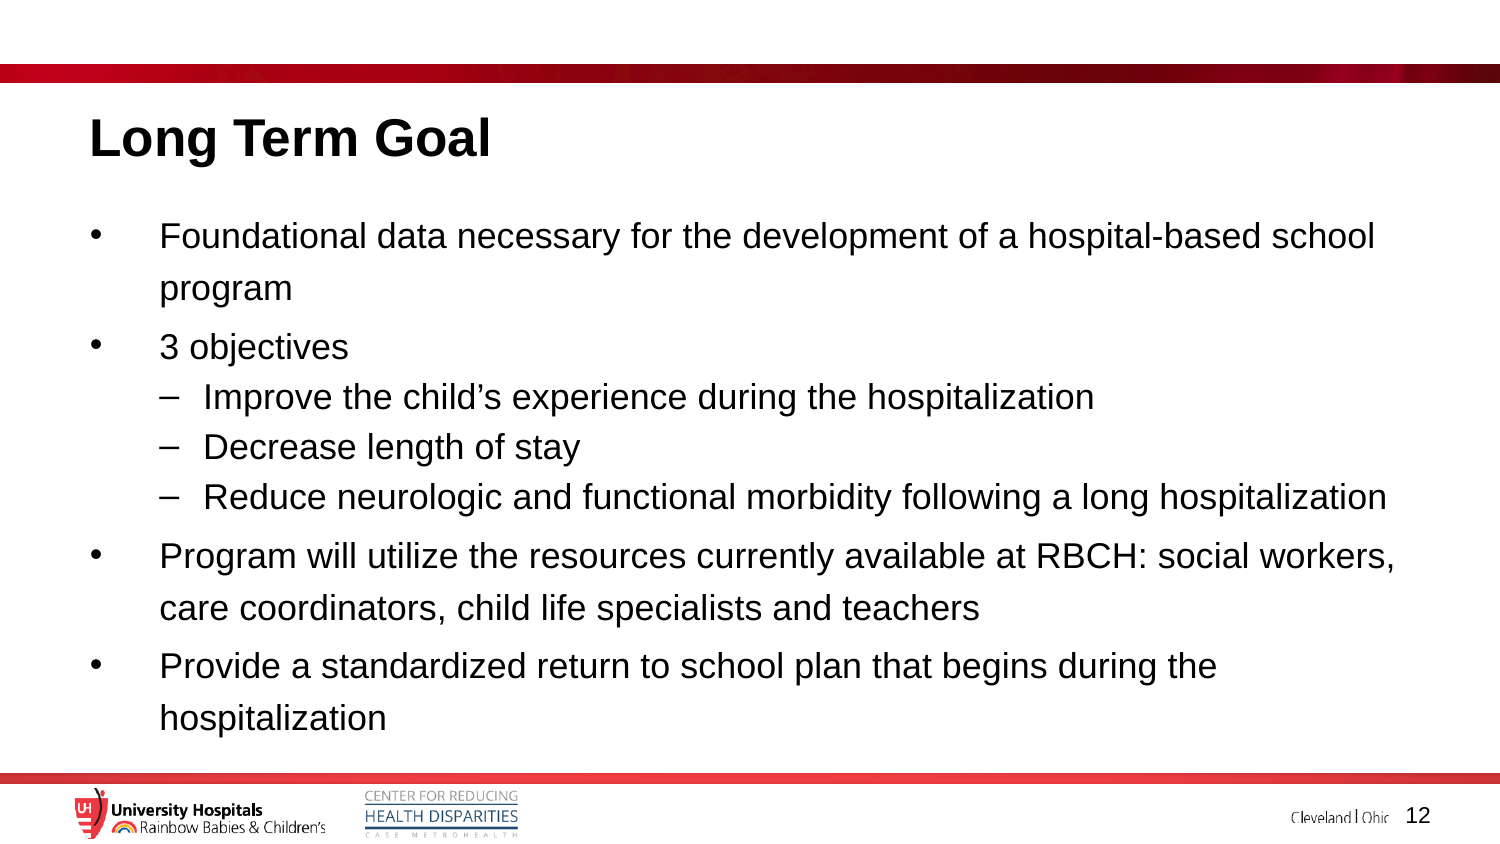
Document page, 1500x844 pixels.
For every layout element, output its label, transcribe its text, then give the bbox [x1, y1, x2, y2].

title Long Term Goal [75, 96, 1425, 175]
list Foundational data necessary for the development of a hospital-based school program 3 objectives Improve the child’s experience during the hospitalization Decrease length of stay Reduce neurologic and functional morbidity following a long hospitalization Program will utilize the resources currently available at RBCH: social workers, care coordinators, child life specialists and teachers Provide a standardized return to school plan that begins during the hospitalization [75, 196, 1425, 754]
slide_number 12 [1095, 793, 1446, 839]
picture [0, 64, 1500, 83]
picture [346, 788, 535, 839]
